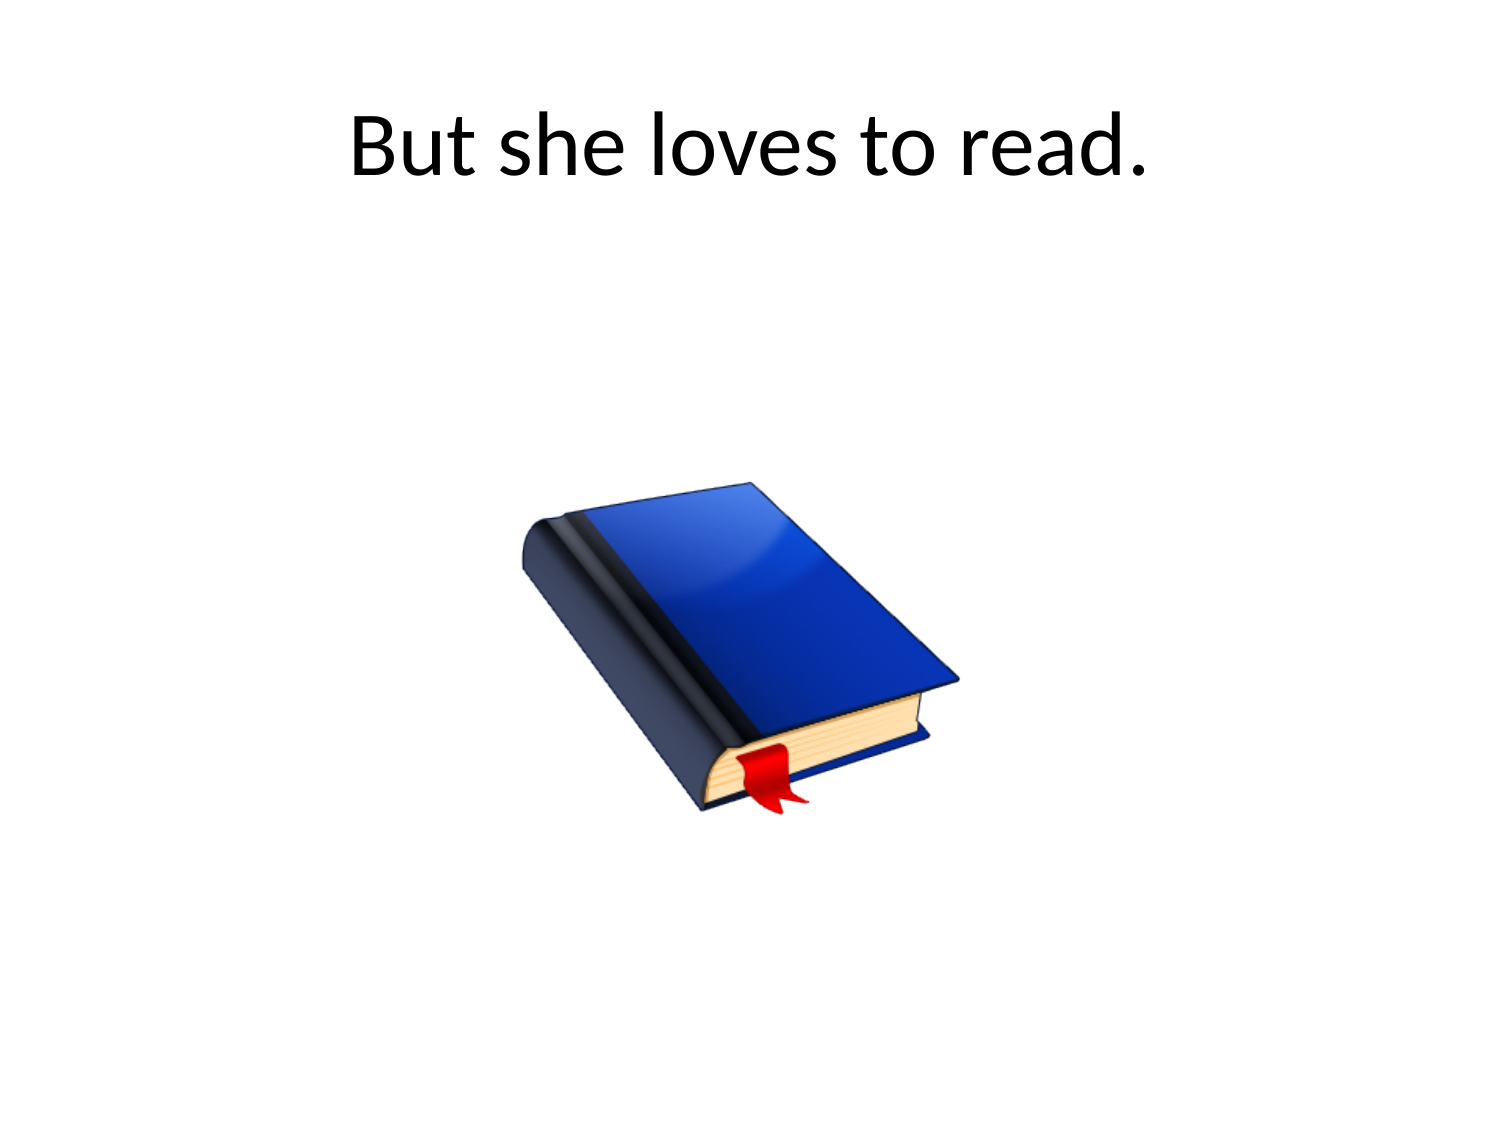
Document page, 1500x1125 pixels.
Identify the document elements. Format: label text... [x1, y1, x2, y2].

picture [512, 424, 963, 876]
title But she loves to read. [75, 45, 1425, 233]
